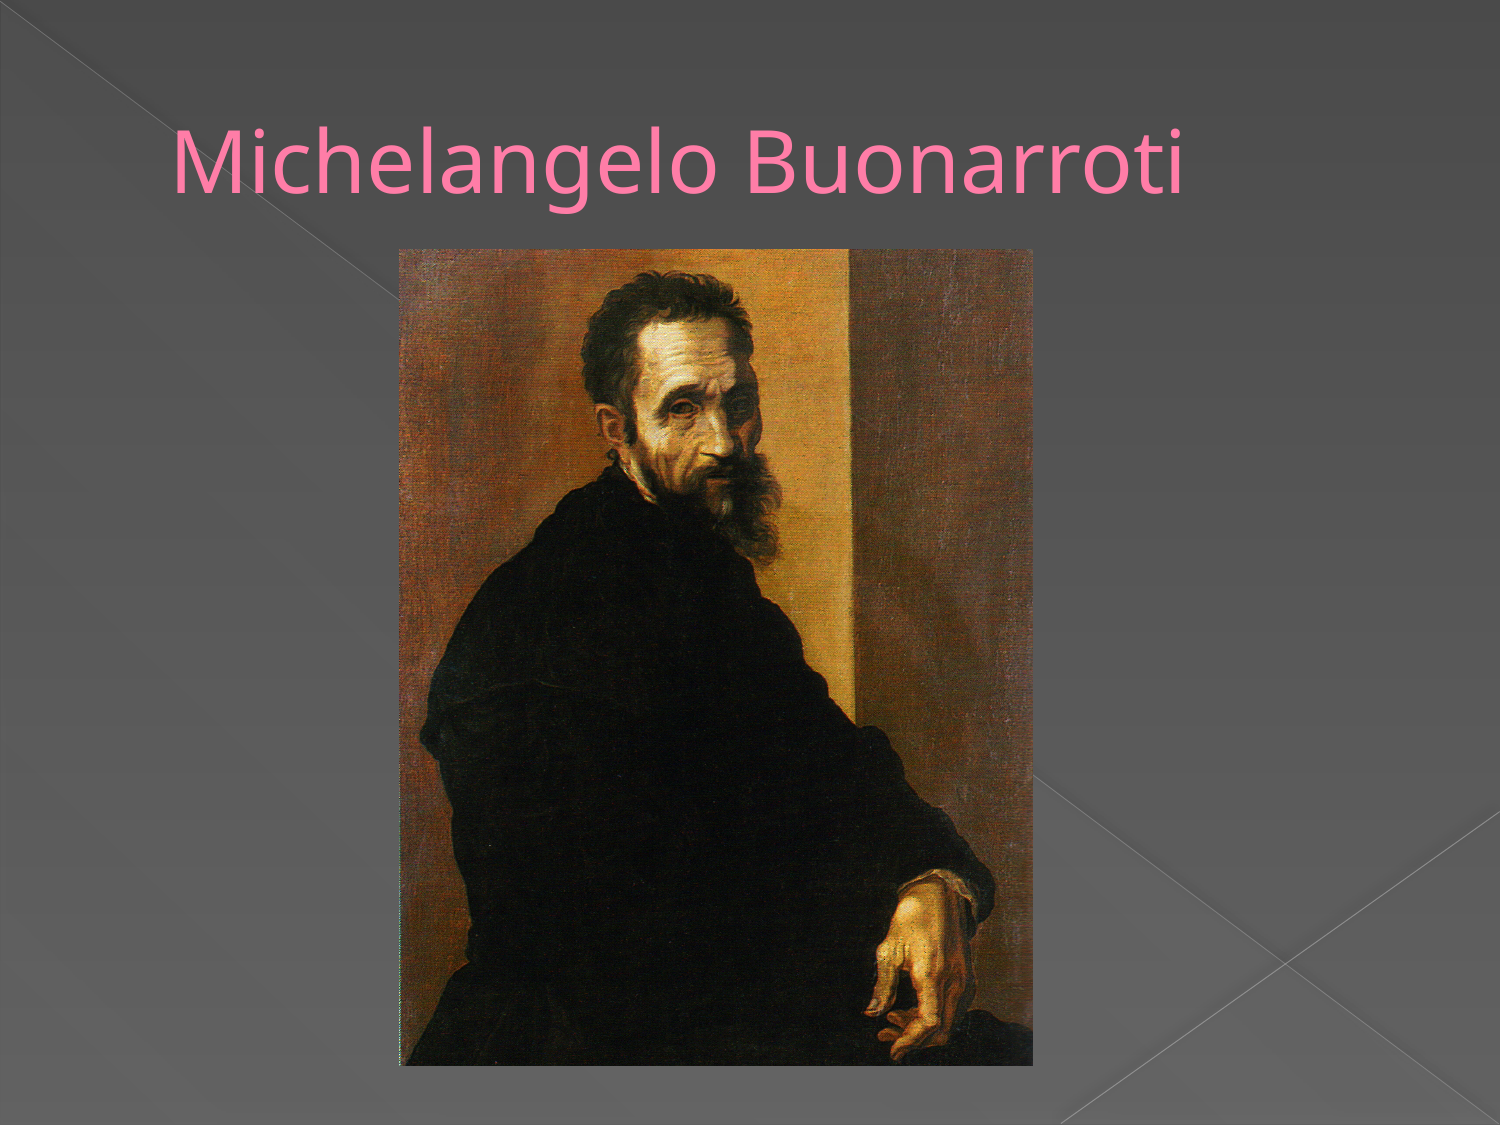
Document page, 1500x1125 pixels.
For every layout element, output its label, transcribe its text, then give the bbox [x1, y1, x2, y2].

title Michelangelo Buonarroti [75, 43, 1425, 274]
picture [399, 249, 1033, 1066]
